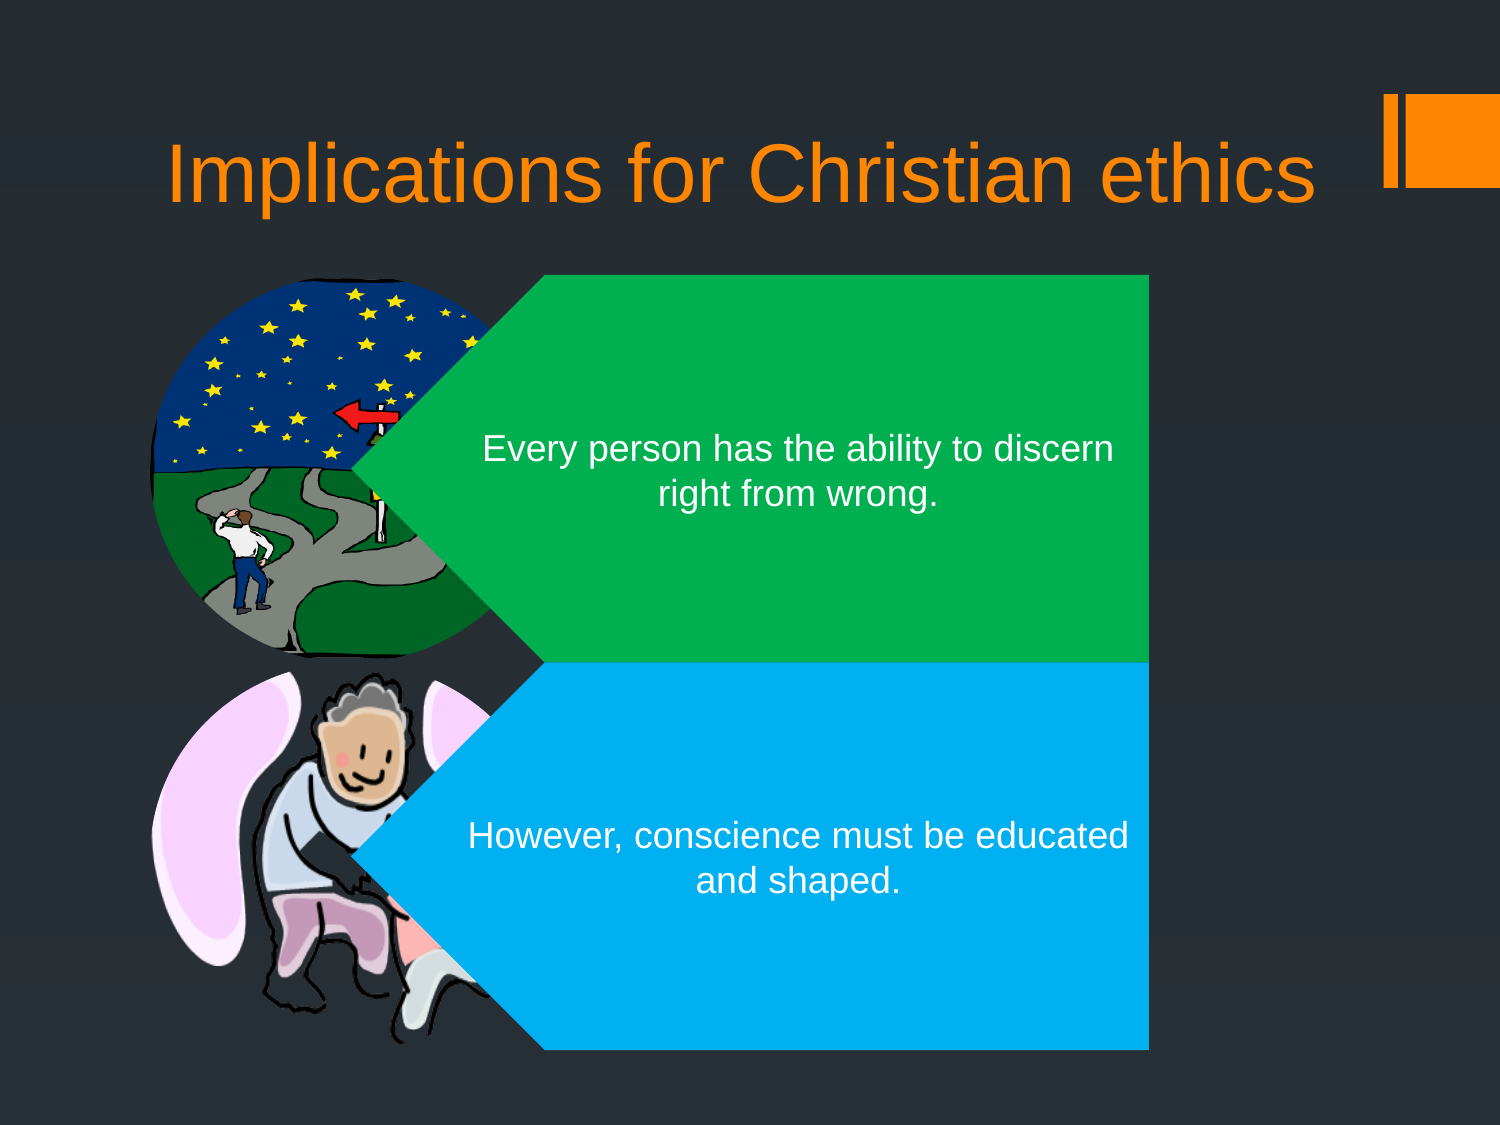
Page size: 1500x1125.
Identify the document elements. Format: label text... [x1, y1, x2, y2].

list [149, 274, 1351, 1051]
title Implications for Christian ethics [150, 37, 1350, 227]
